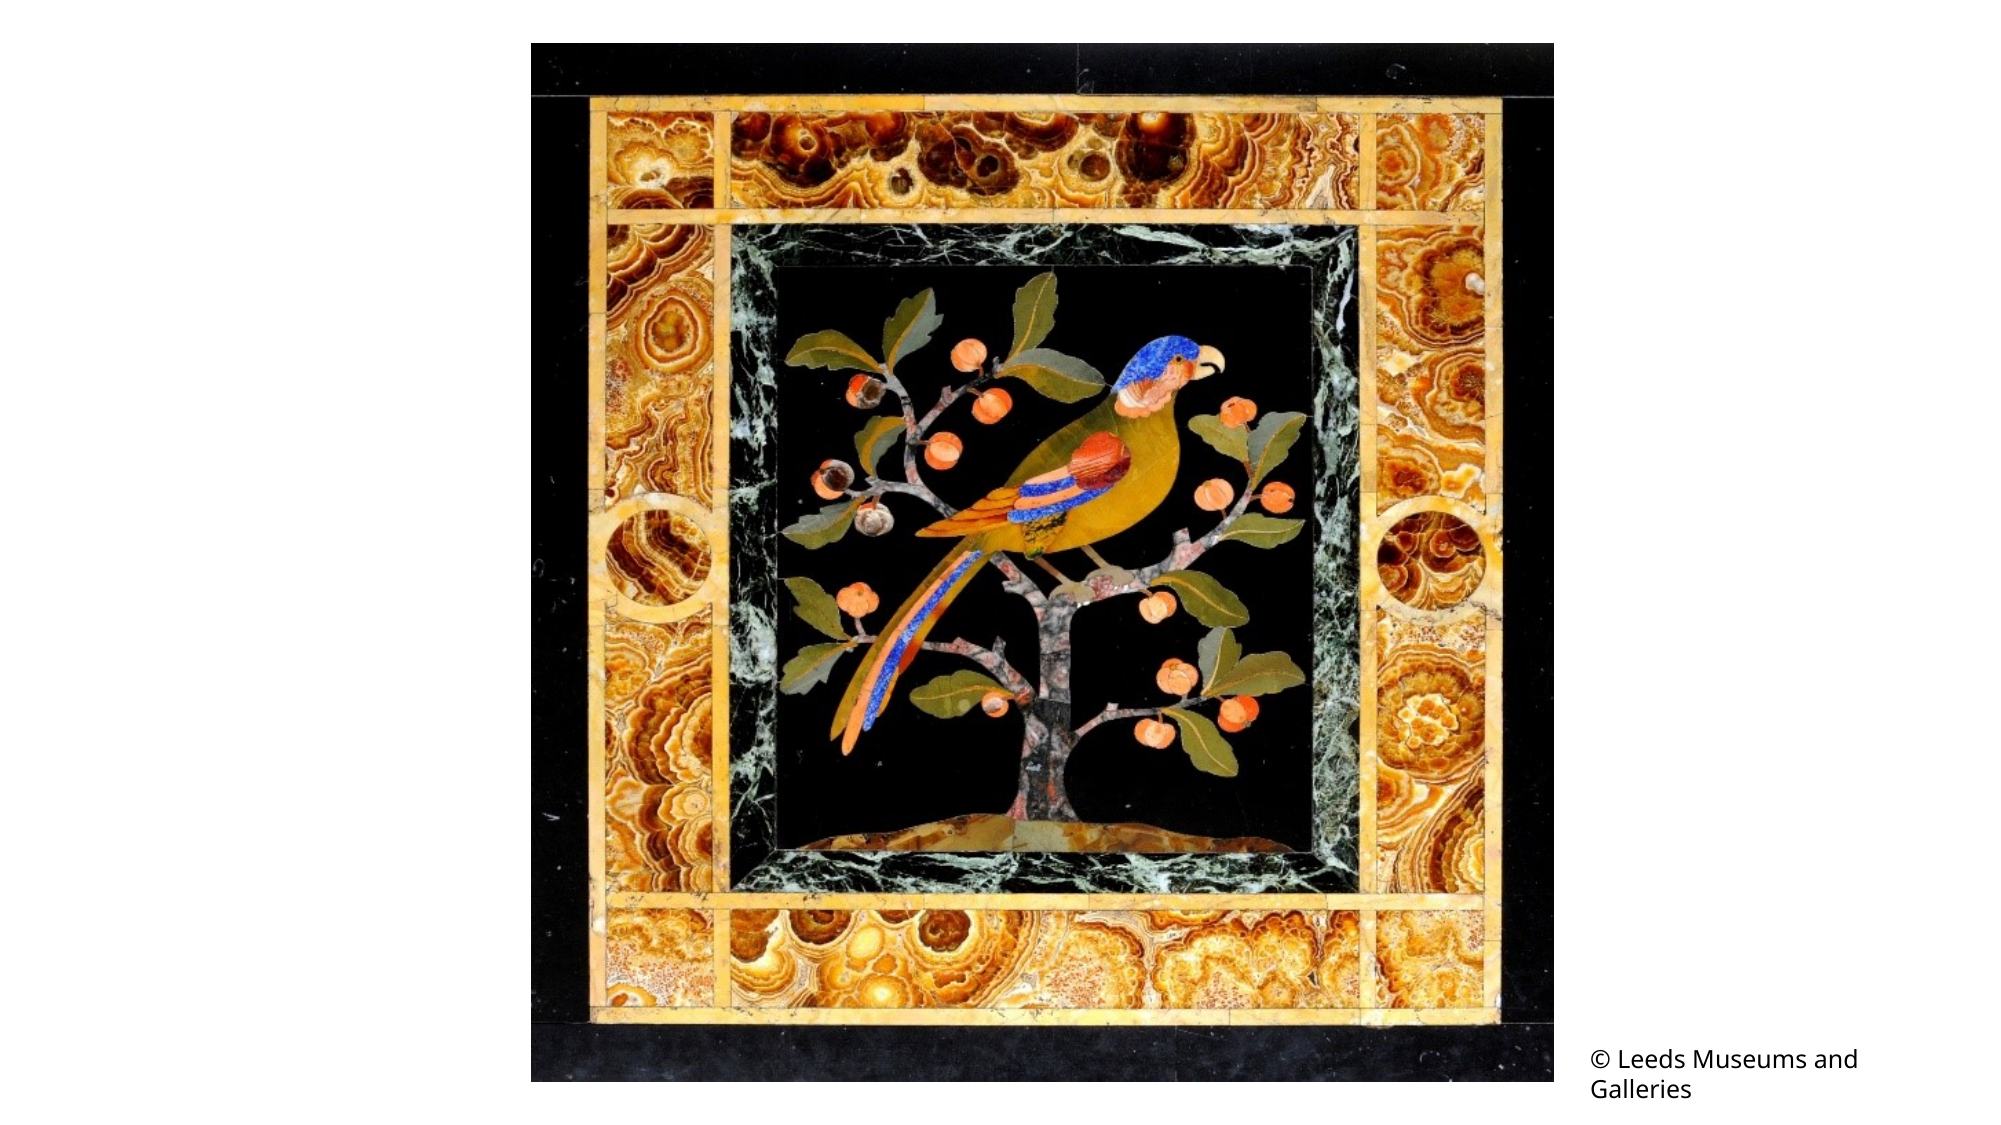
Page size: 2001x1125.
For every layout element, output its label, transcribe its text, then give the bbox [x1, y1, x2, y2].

text_box © Leeds Museums and Galleries [1575, 1036, 1982, 1111]
picture [531, 43, 1554, 1082]
